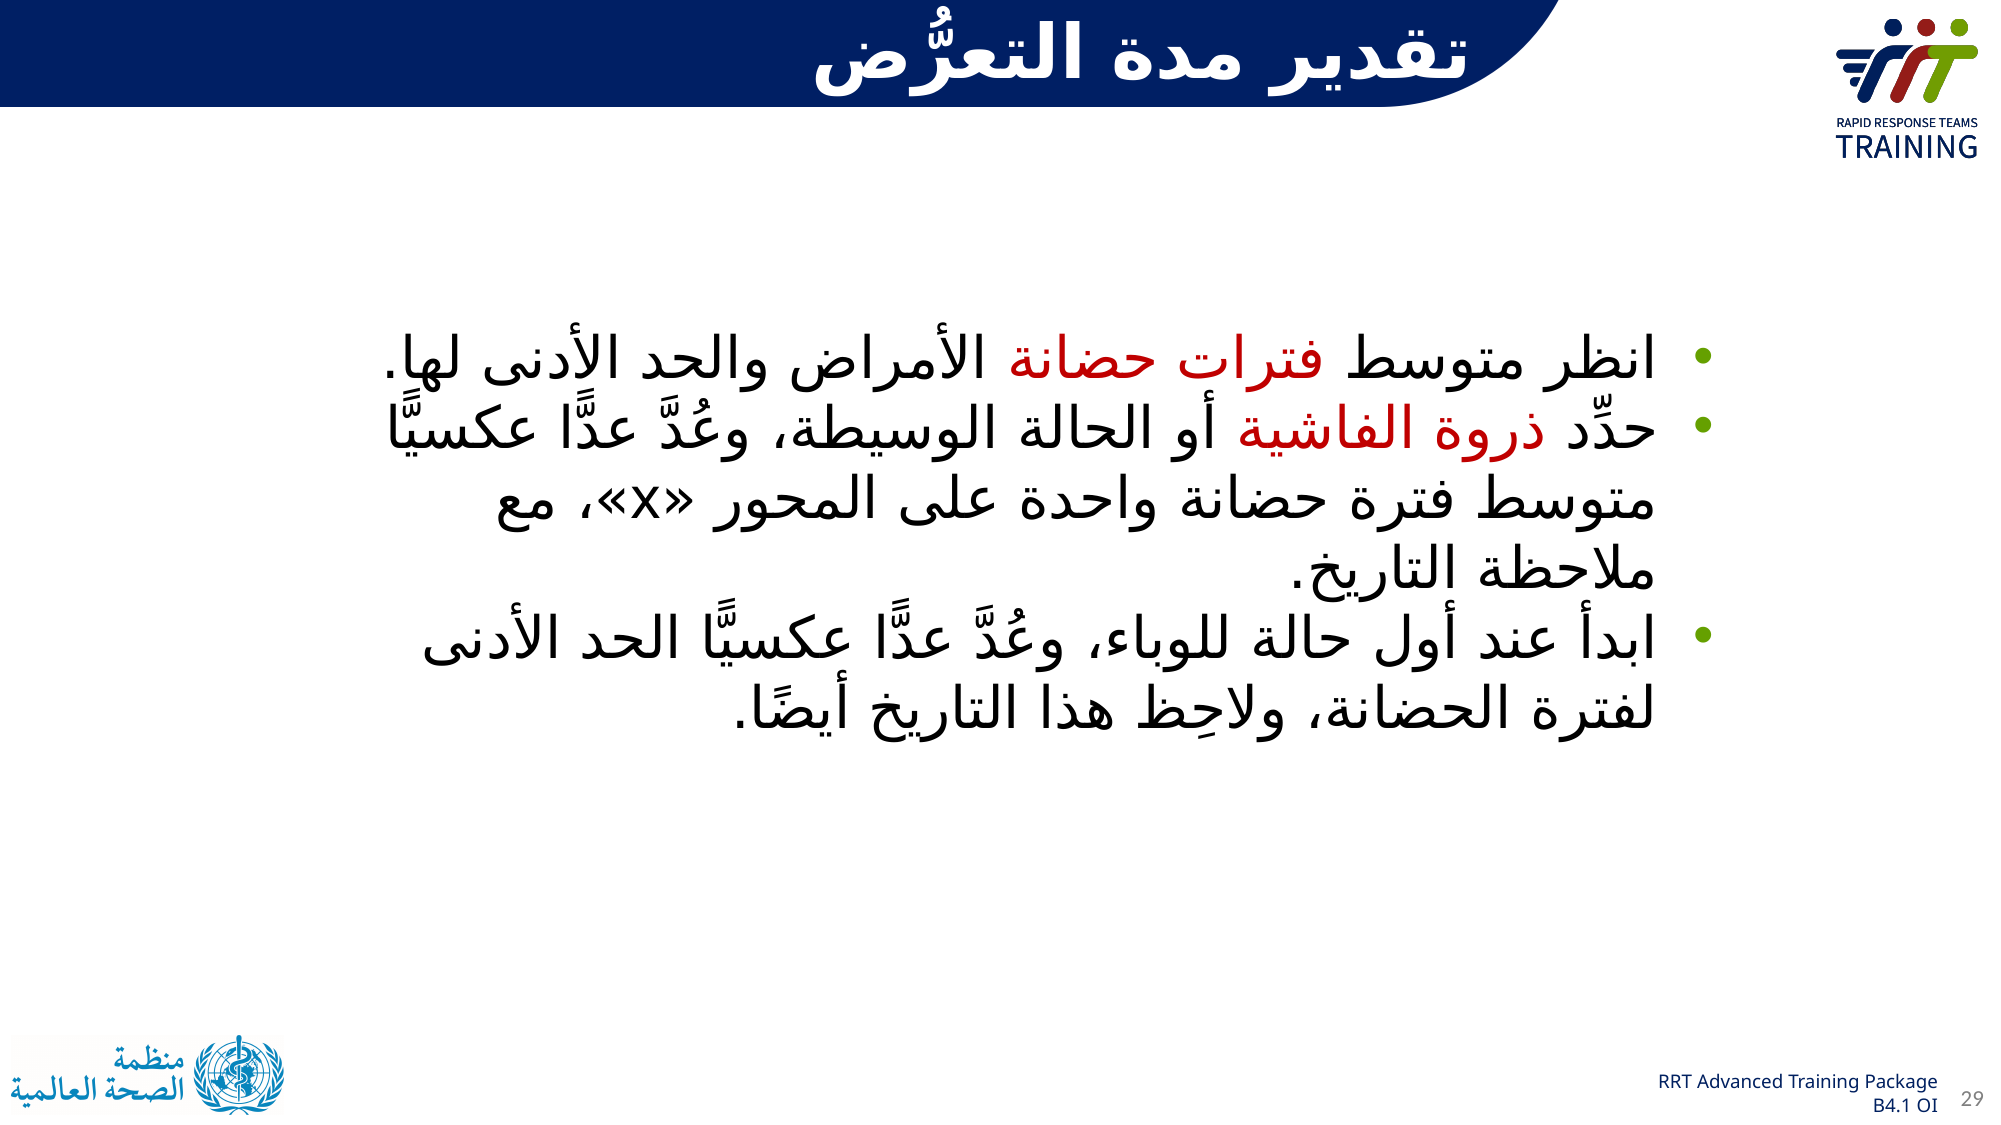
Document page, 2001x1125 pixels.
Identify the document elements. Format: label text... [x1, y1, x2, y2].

text_box تقدير مدة التعرُّض [24, 1, 1480, 107]
text_box انظر متوسط فترات حضانة الأمراض والحد الأدنى لها. حدِّد ذروة الفاشية أو الحالة الوسيطة، وعُدَّ عدًّا عكسيًّا متوسط فترة حضانة واحدة على المحور «x»، مع ملاحظة التاريخ. ابدأ عند أول حالة للوباء، وعُدَّ عدًّا عكسيًّا الحد الأدنى لفترة الحضانة، ولاحِظ هذا التاريخ أيضًا. [353, 314, 1720, 746]
picture [11, 1035, 284, 1115]
picture [241, 1050, 247, 1059]
picture [1835, 19, 1978, 167]
picture [0, 0, 1583, 107]
